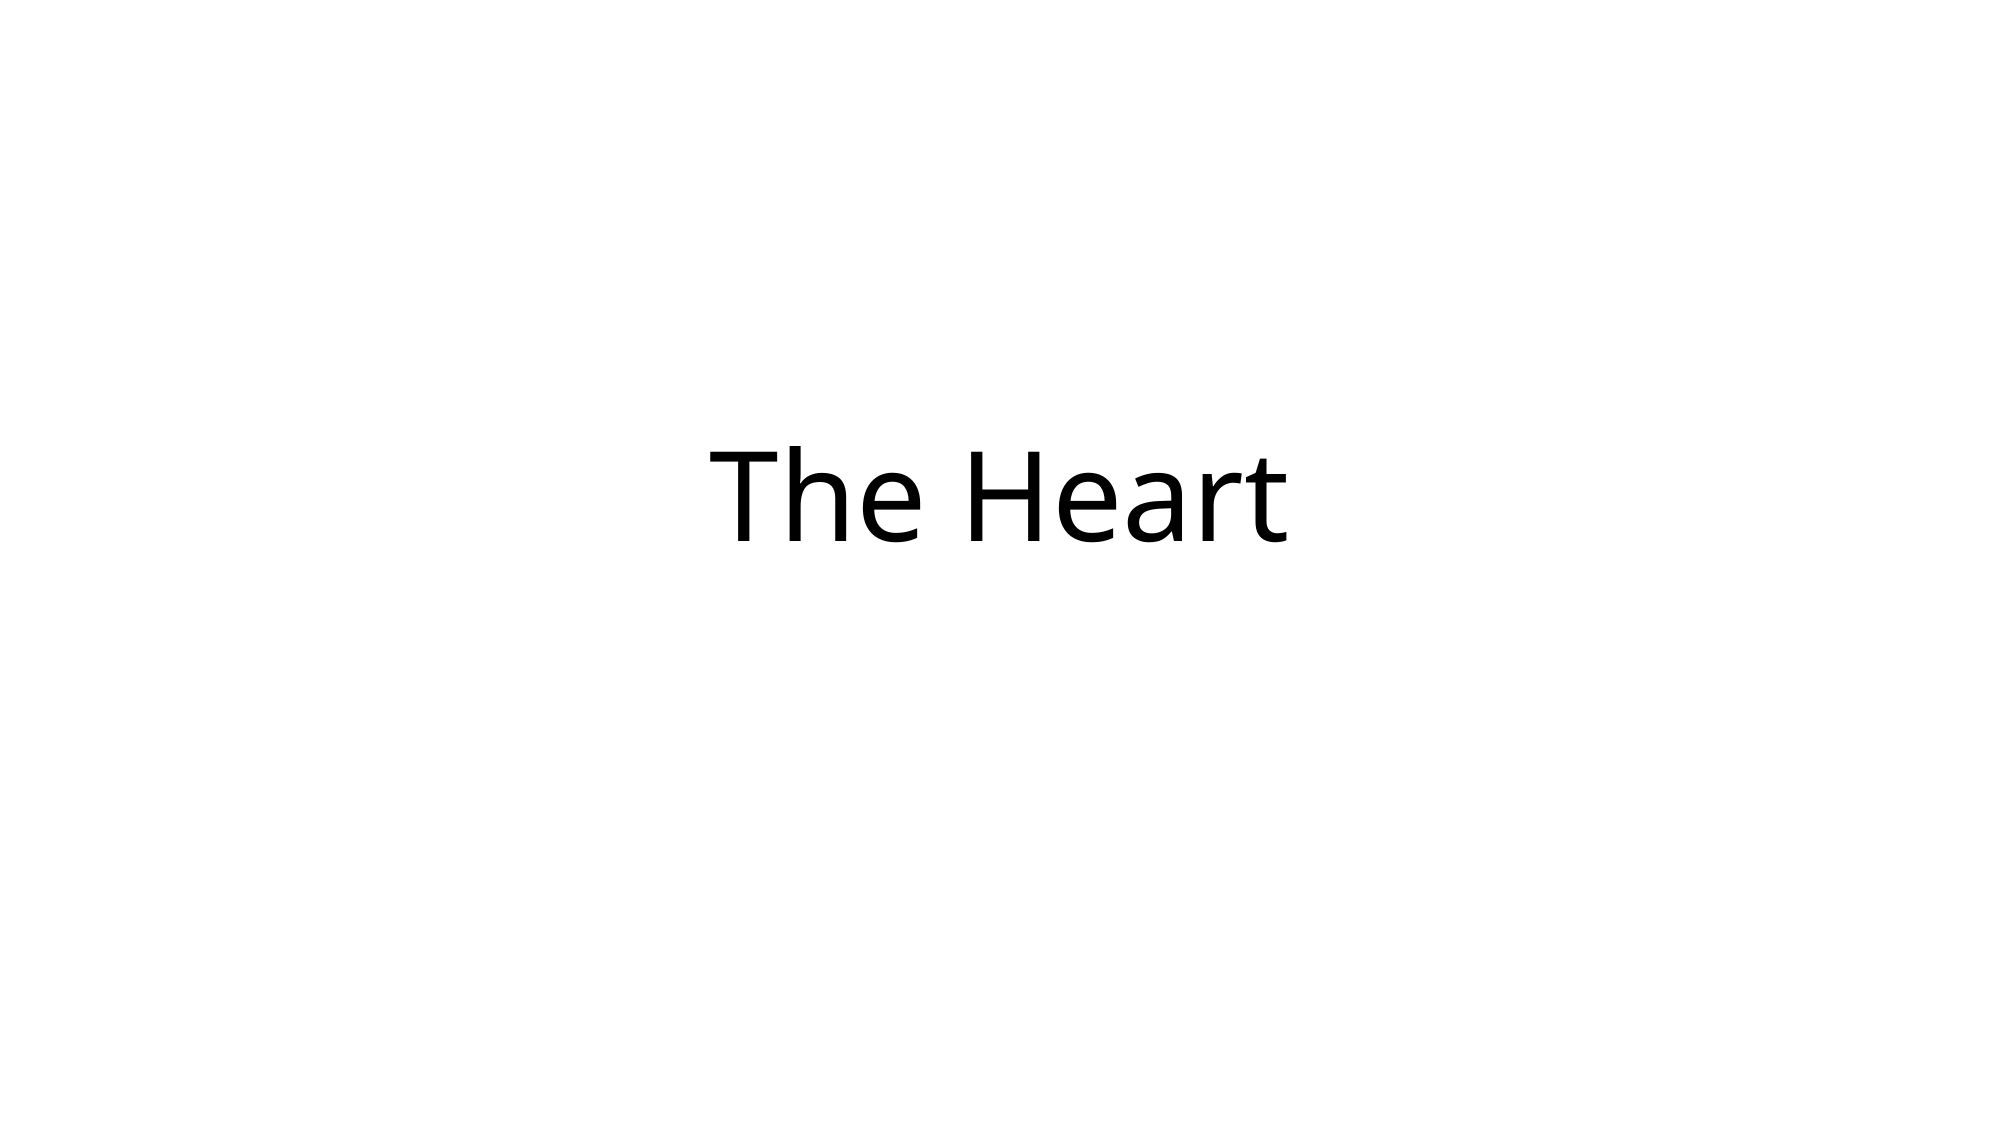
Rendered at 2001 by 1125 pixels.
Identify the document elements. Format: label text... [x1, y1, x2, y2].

title The Heart [249, 184, 1750, 576]
